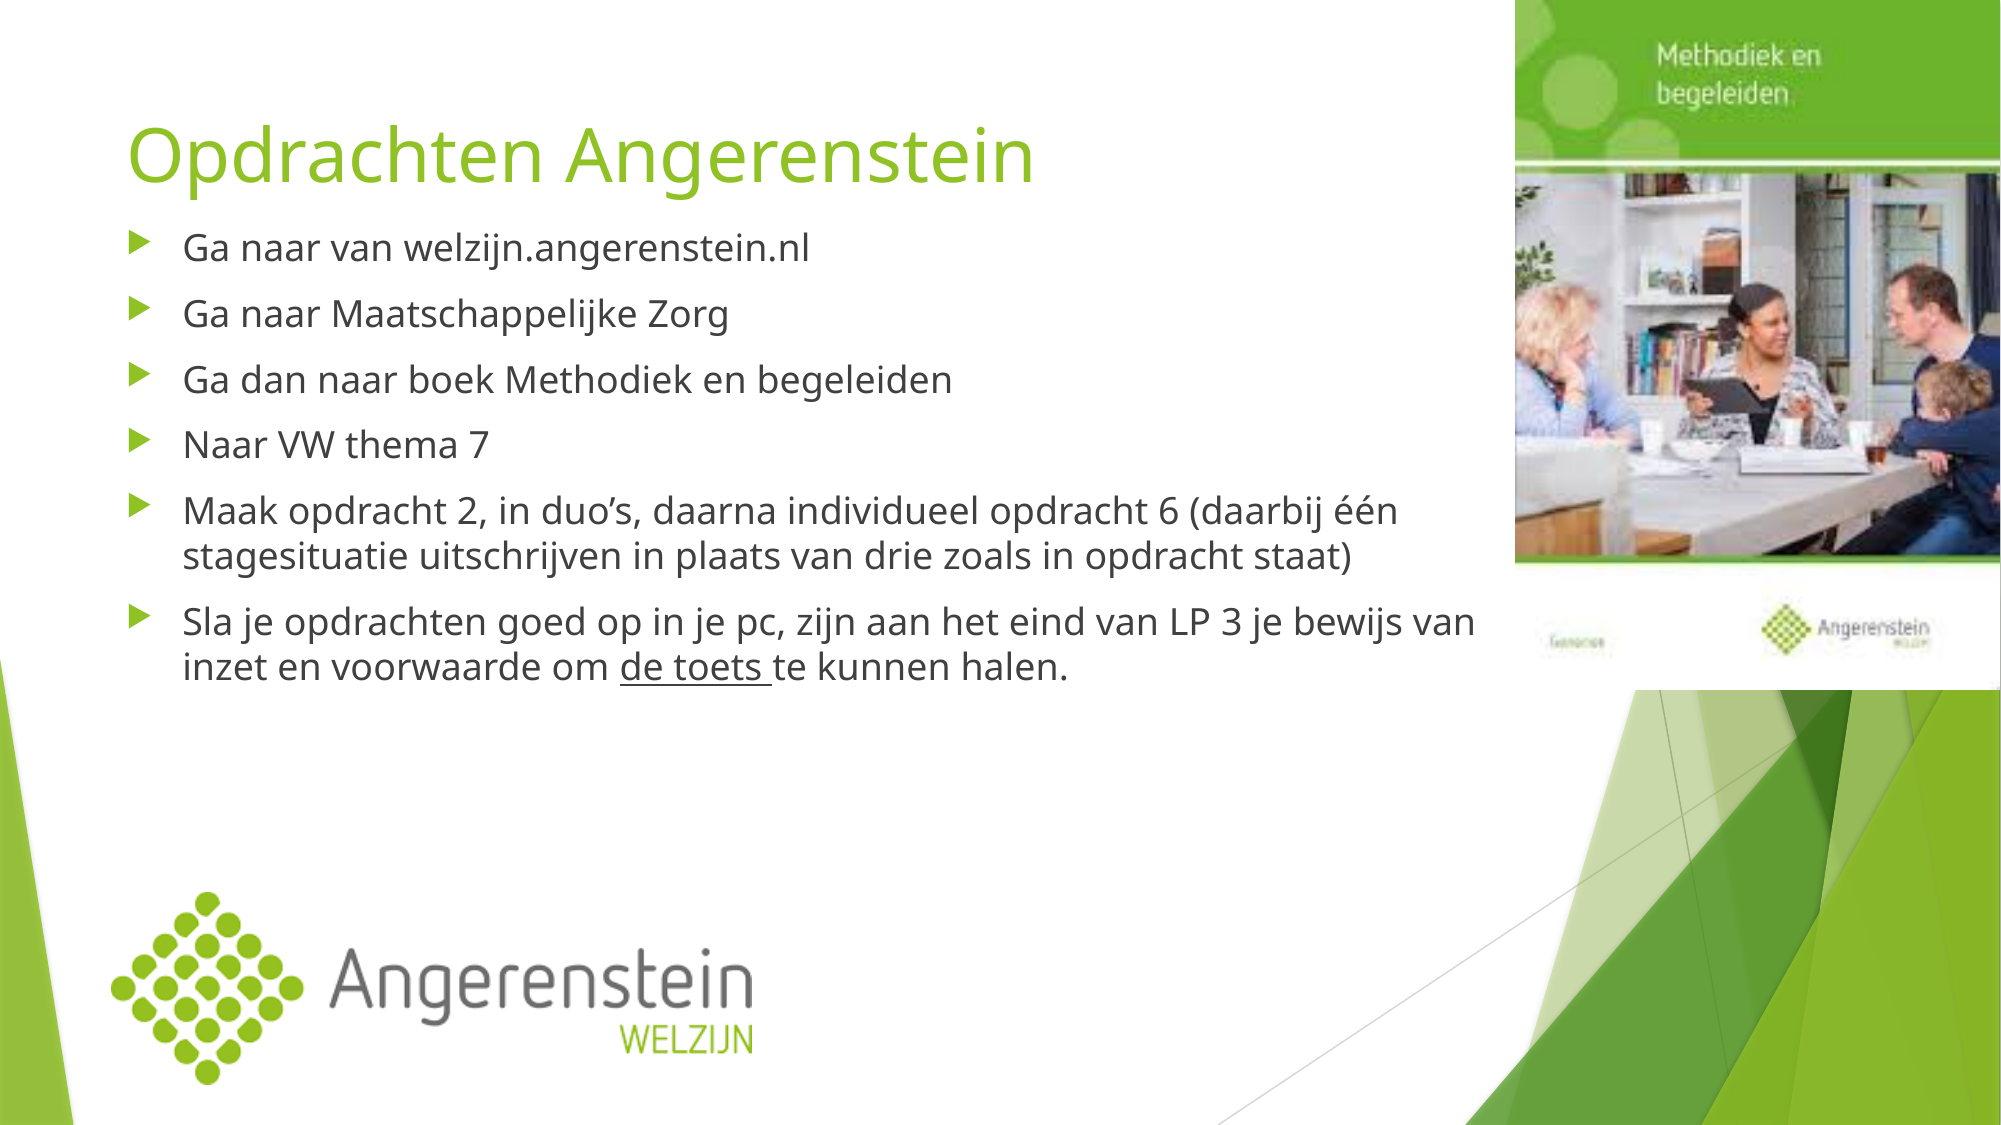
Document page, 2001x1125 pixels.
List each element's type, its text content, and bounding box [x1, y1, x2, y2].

title Opdrachten Angerenstein [111, 99, 1510, 216]
picture [1515, 0, 2000, 691]
list Ga naar van welzijn.angerenstein.nl Ga naar Maatschappelijke Zorg Ga dan naar boek Methodiek en begeleiden Naar VW thema 7 Maak opdracht 2, in duo’s, daarna individueel opdracht 6 (daarbij één stagesituatie uitschrijven in plaats van drie zoals in opdracht staat) Sla je opdrachten goed op in je pc, zijn aan het eind van LP 3 je bewijs van inzet en voorwaarde om de toets te kunnen halen. [111, 216, 1522, 853]
picture [110, 892, 753, 1086]
